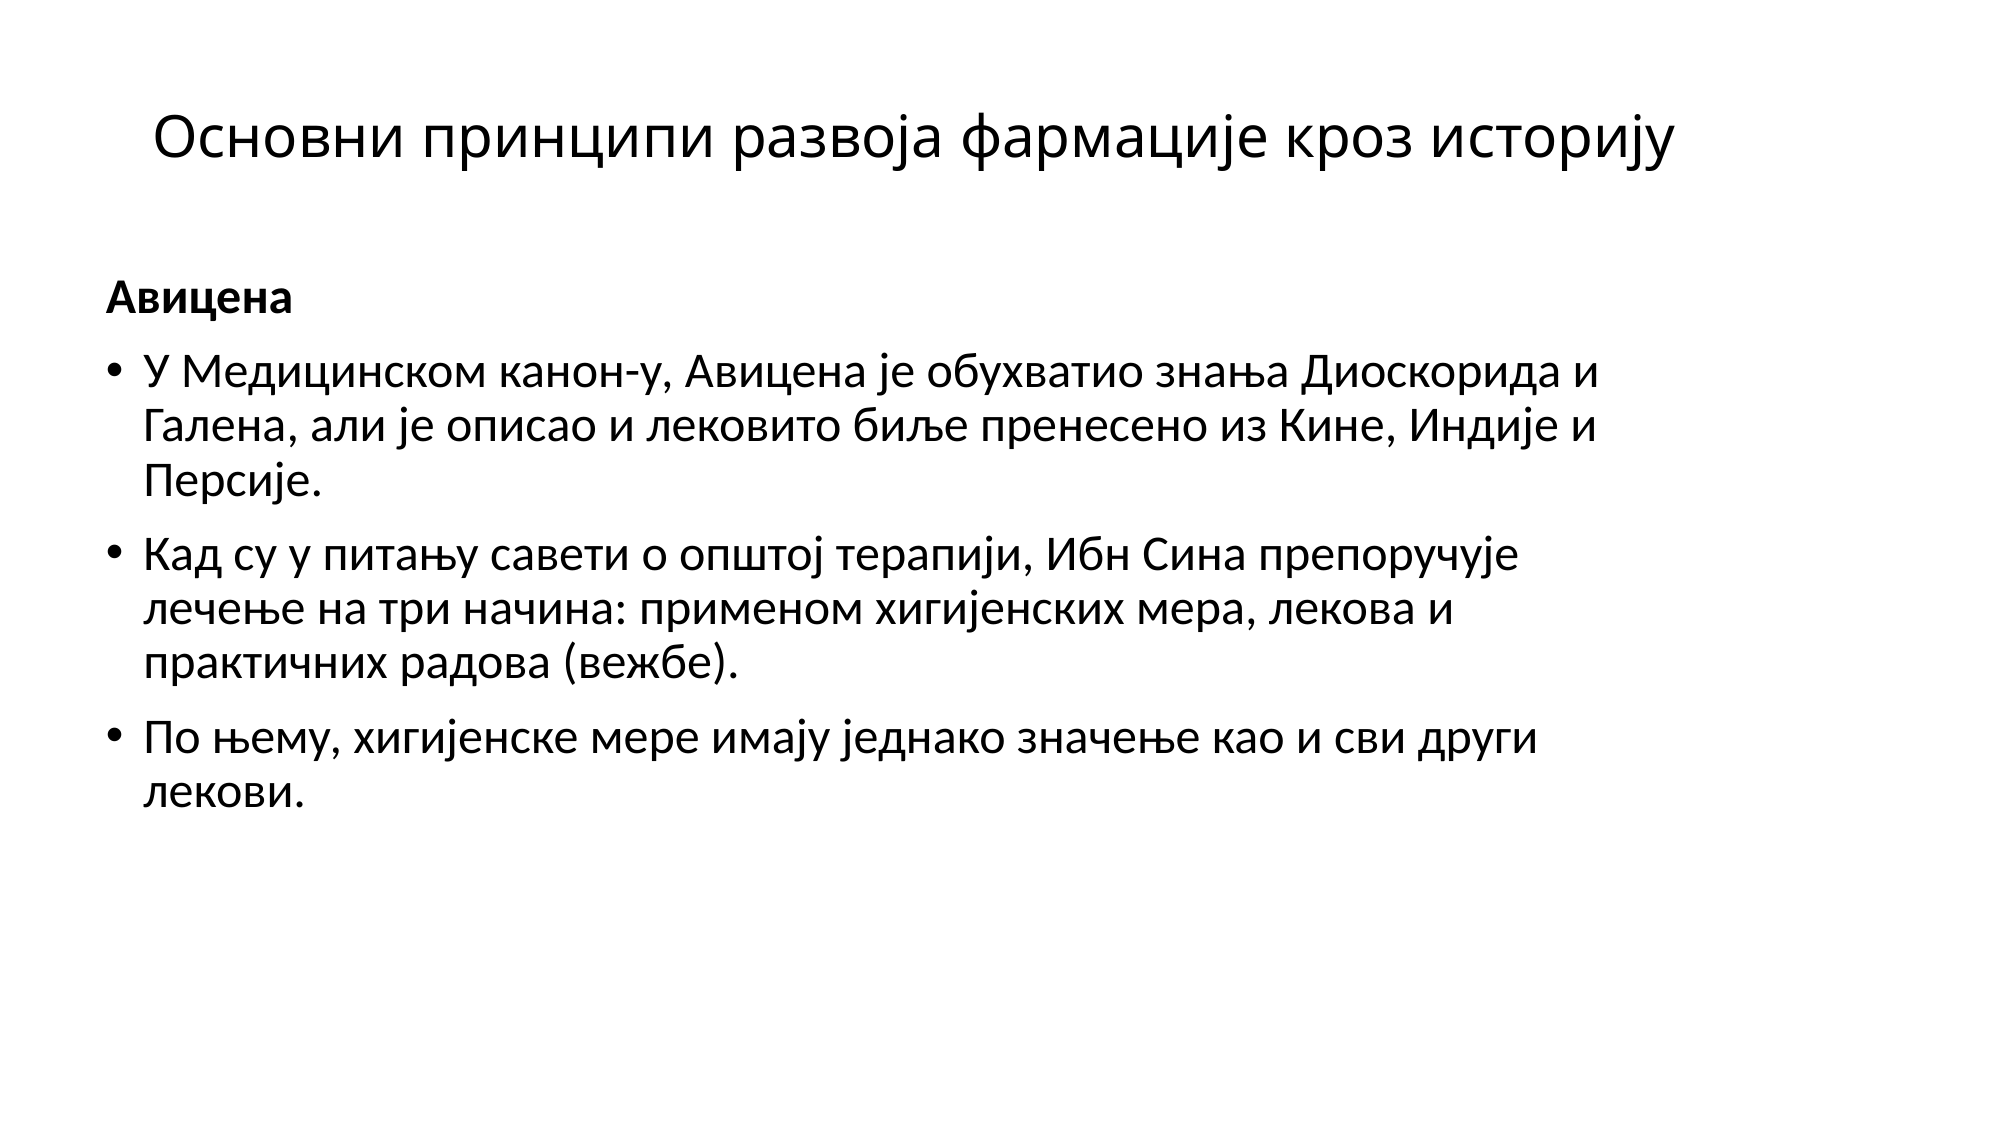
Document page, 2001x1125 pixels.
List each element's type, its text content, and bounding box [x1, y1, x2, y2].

list Авицена У Медицинском канон-у, Авицена је обухватио знања Диоскорида и Галена, али је описао и лековито биље пренесено из Кине, Индије и Персије. Кад су у питању савети о општој терапији, Ибн Сина препоручује лечење на три начина: применом хигијенских мера, лекова и практичних радова (вежбе). По њему, хигијенске мере имају једнако значење као и сви други лекови. [90, 262, 1686, 1083]
title Основни принципи развоја фармације кроз историју [137, 58, 1863, 219]
